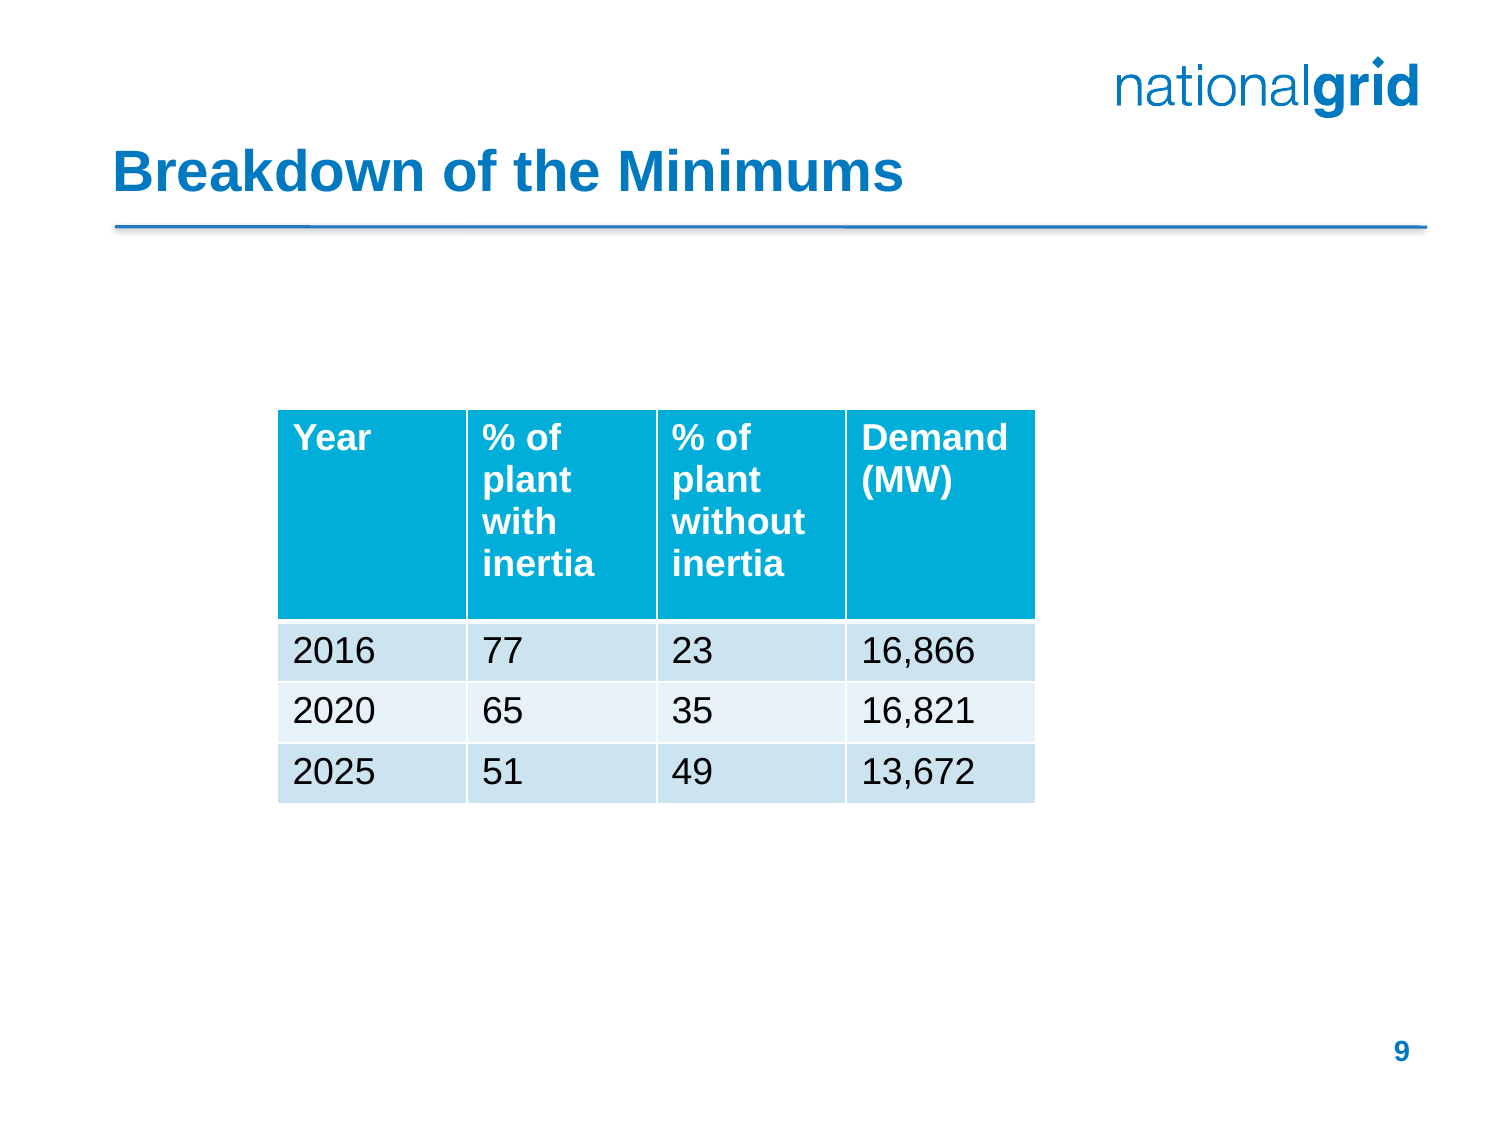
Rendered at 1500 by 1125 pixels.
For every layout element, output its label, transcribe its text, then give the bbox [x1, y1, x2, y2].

title Breakdown of the Minimums [97, 125, 1425, 211]
table_cell 51 [468, 744, 656, 803]
table_cell 23 [658, 624, 845, 681]
table_cell 16,866 [847, 624, 1035, 681]
table_header Demand (MW) [847, 410, 1035, 619]
table_cell 2016 [278, 624, 466, 681]
table_cell 77 [468, 624, 656, 681]
table_header % of plant without inertia [658, 410, 845, 619]
table_cell 13,672 [847, 744, 1035, 803]
table_header Year [278, 410, 466, 619]
slide_number 9 [1074, 1024, 1425, 1103]
table_header % of plant with inertia [468, 410, 656, 619]
table_cell 49 [658, 744, 845, 803]
table_cell 2020 [278, 683, 466, 742]
table_cell 65 [468, 683, 656, 742]
table_cell 16,821 [847, 683, 1035, 742]
table_cell 35 [658, 683, 845, 742]
table_cell 2025 [278, 744, 466, 803]
